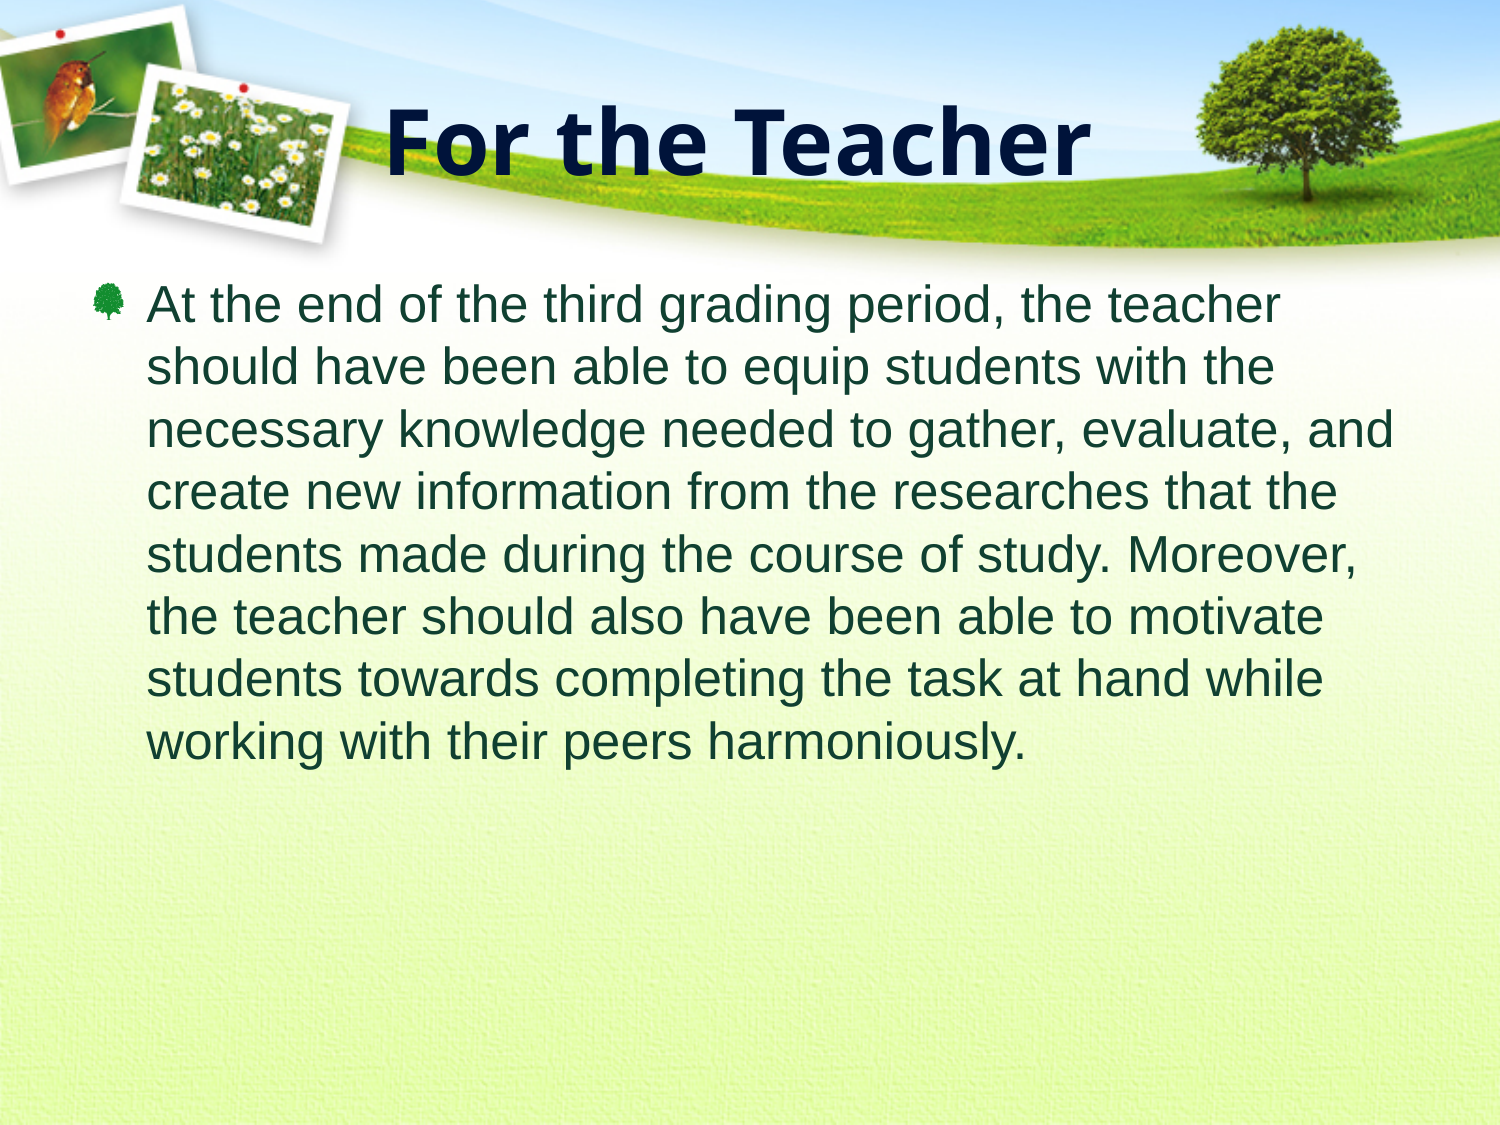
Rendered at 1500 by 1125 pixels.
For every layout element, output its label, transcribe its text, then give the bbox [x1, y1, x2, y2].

picture [0, 0, 1500, 1125]
title For the Teacher [75, 45, 1425, 233]
list At the end of the third grading period, the teacher should have been able to equip students with the necessary knowledge needed to gather, evaluate, and create new information from the researches that the students made during the course of study. Moreover, the teacher should also have been able to motivate students towards completing the task at hand while working with their peers harmoniously. [75, 262, 1425, 1005]
